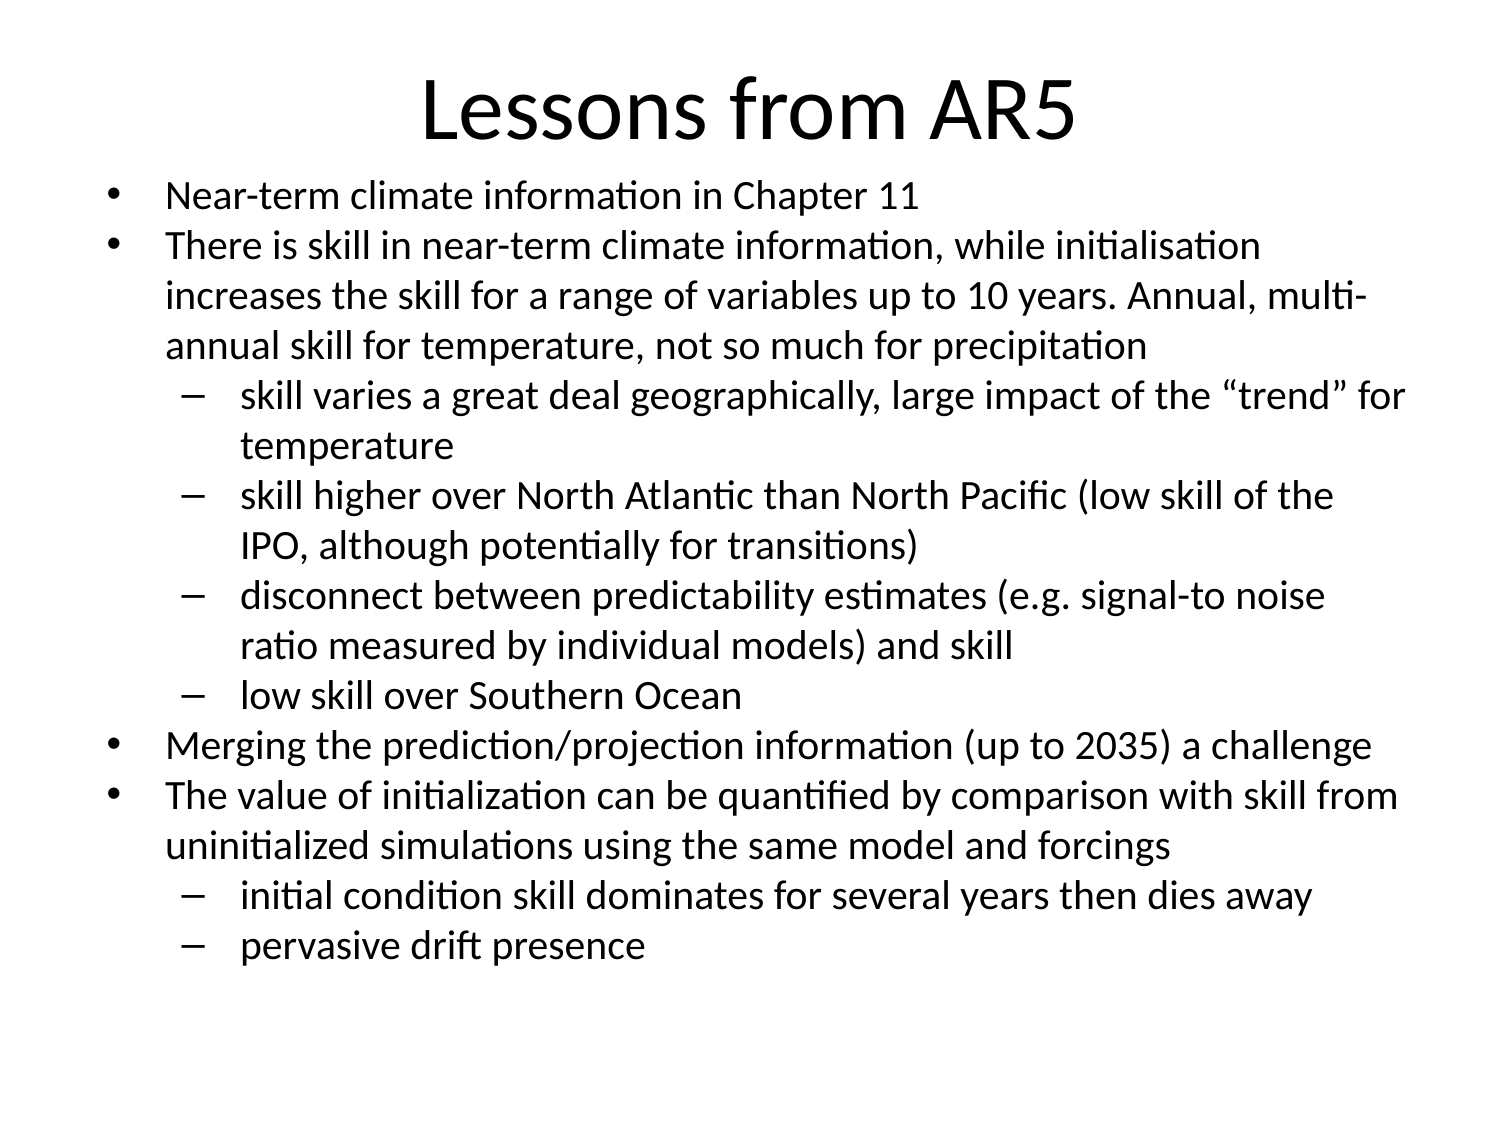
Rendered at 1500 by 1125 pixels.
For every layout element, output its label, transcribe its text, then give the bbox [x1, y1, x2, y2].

list Near-term climate information in Chapter 11 There is skill in near-term climate information, while initialisation increases the skill for a range of variables up to 10 years. Annual, multi-annual skill for temperature, not so much for precipitation skill varies a great deal geographically, large impact of the “trend” for temperature skill higher over North Atlantic than North Pacific (low skill of the IPO, although potentially for transitions) disconnect between predictability estimates (e.g. signal-to noise ratio measured by individual models) and skill low skill over Southern Ocean Merging the prediction/projection information (up to 2035) a challenge The value of initialization can be quantified by comparison with skill from uninitialized simulations using the same model and forcings initial condition skill dominates for several years then dies away pervasive drift presence [75, 160, 1425, 1086]
title Lessons from AR5 [75, 45, 1425, 160]
